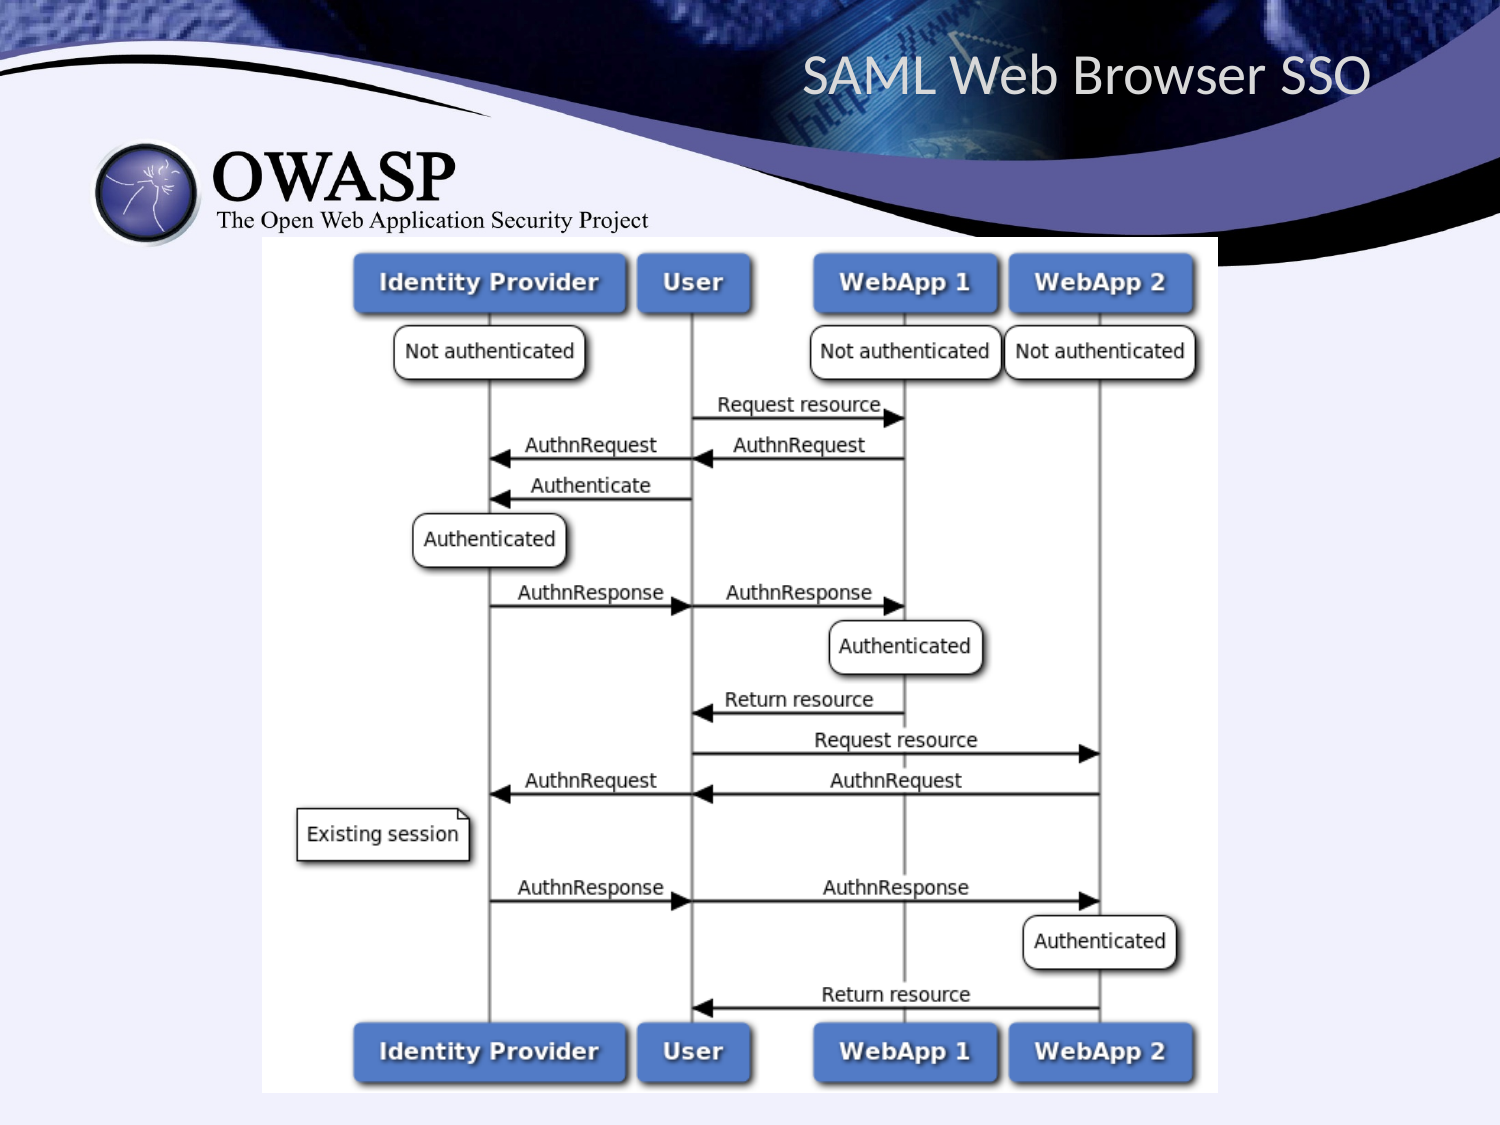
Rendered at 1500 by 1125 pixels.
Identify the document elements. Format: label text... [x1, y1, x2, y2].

title SAML Web Browser SSO [699, 12, 1475, 130]
picture [0, 0, 1500, 1125]
